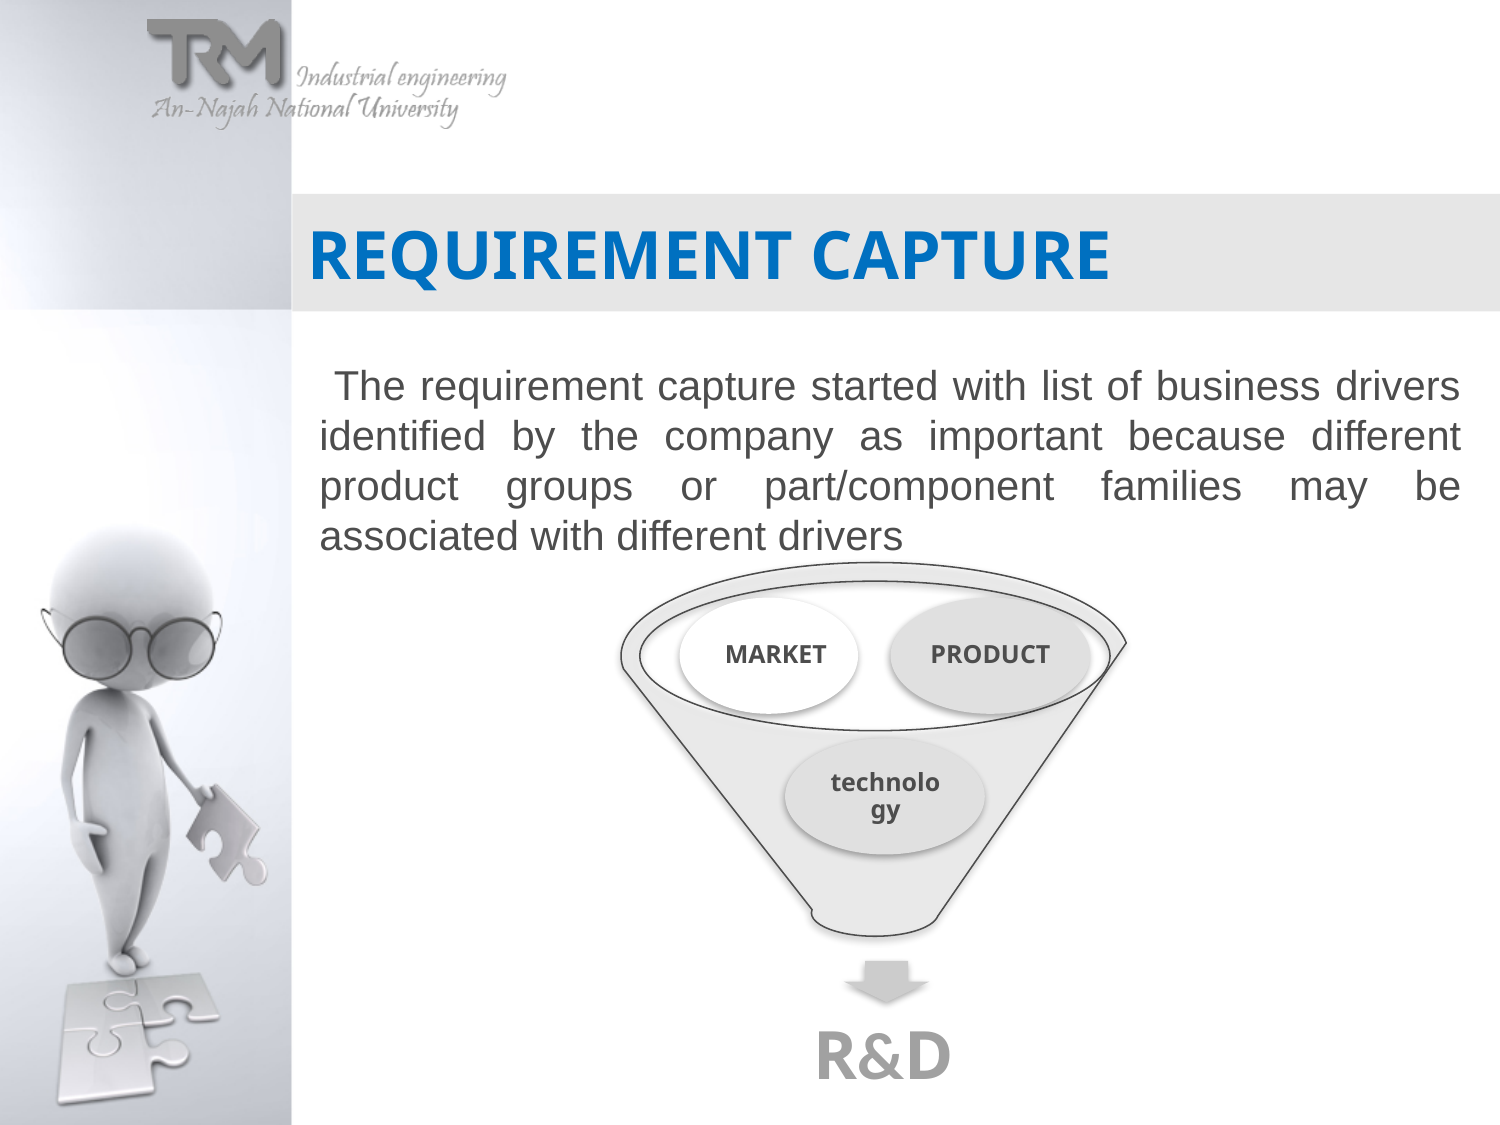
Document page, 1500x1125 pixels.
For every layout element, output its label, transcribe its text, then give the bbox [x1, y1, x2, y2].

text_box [890, 597, 1091, 715]
text_box [410, 529, 1090, 636]
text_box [784, 737, 986, 742]
text_box [620, 561, 1073, 742]
text_box The requirement capture started with list of business drivers identified by the company as important because different product groups or part/component families may be associated with different drivers [304, 351, 1477, 567]
text_box [1095, 608, 1127, 690]
title Requirement capture [292, 193, 1500, 312]
picture [0, 0, 1500, 1125]
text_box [609, 743, 1175, 1073]
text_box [679, 597, 859, 715]
